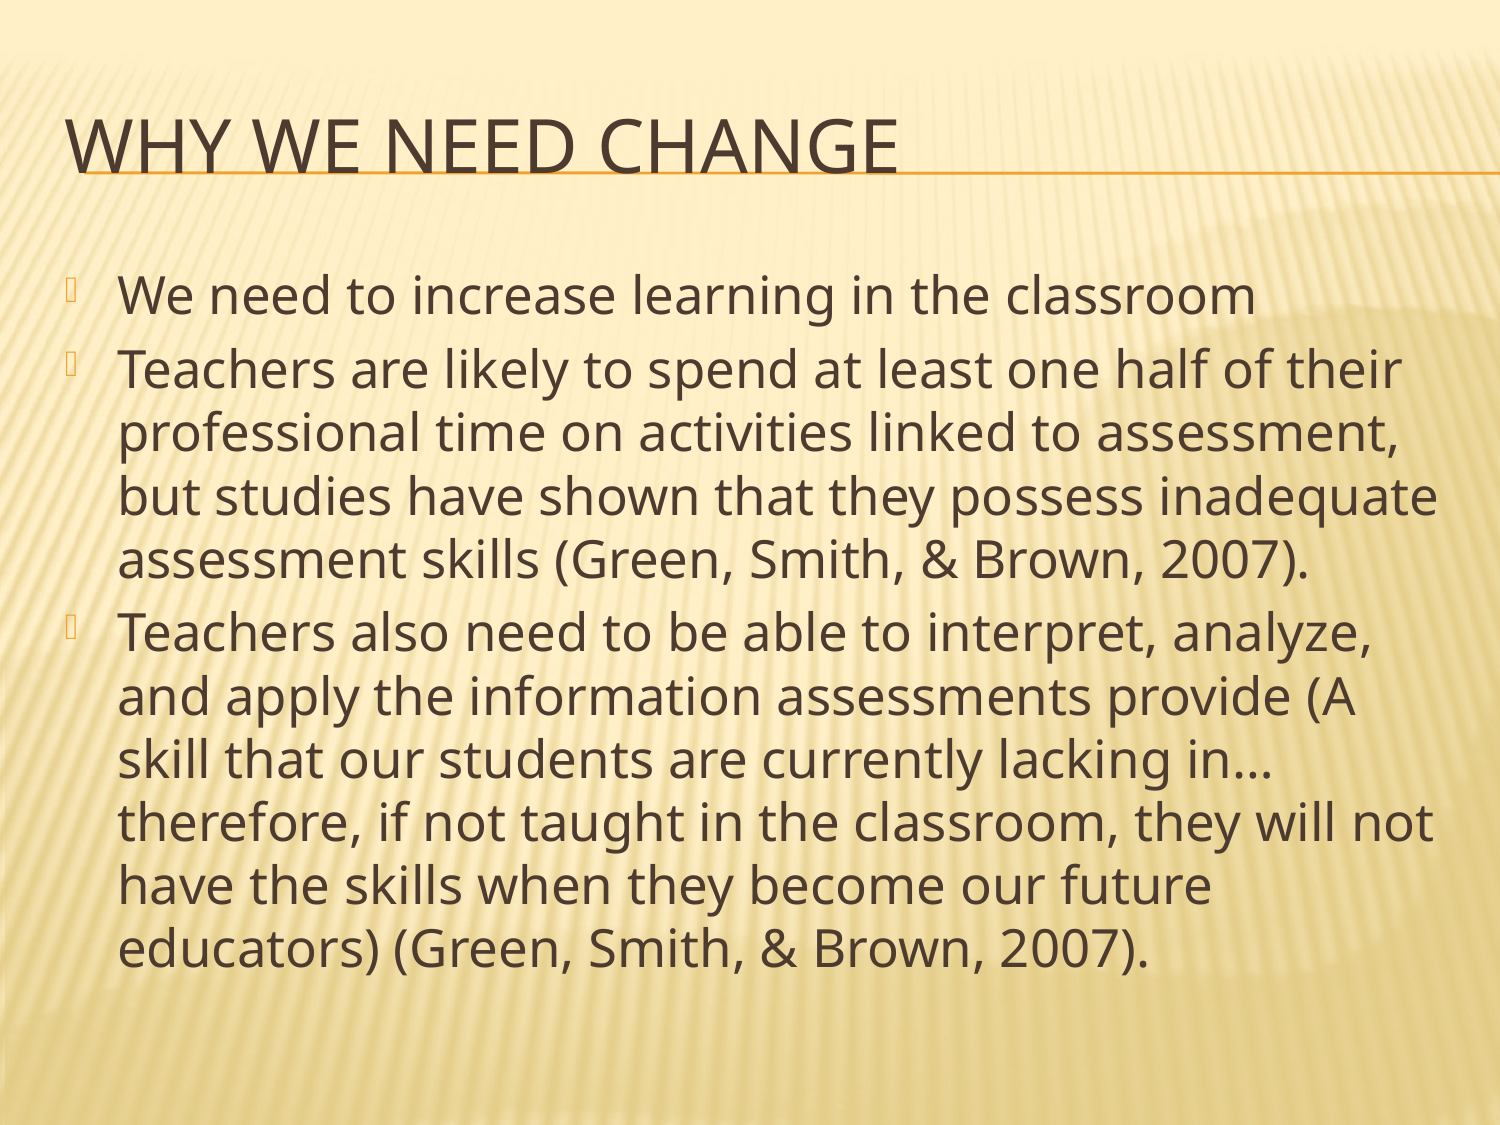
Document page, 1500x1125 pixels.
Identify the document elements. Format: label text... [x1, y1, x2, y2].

list We need to increase learning in the classroom Teachers are likely to spend at least one half of their professional time on activities linked to assessment, but studies have shown that they possess inadequate assessment skills (Green, Smith, & Brown, 2007). Teachers also need to be able to interpret, analyze, and apply the information assessments provide (A skill that our students are currently lacking in…therefore, if not taught in the classroom, they will not have the skills when they become our future educators) (Green, Smith, & Brown, 2007). [50, 254, 1475, 998]
title Why we need change [50, 75, 1475, 213]
